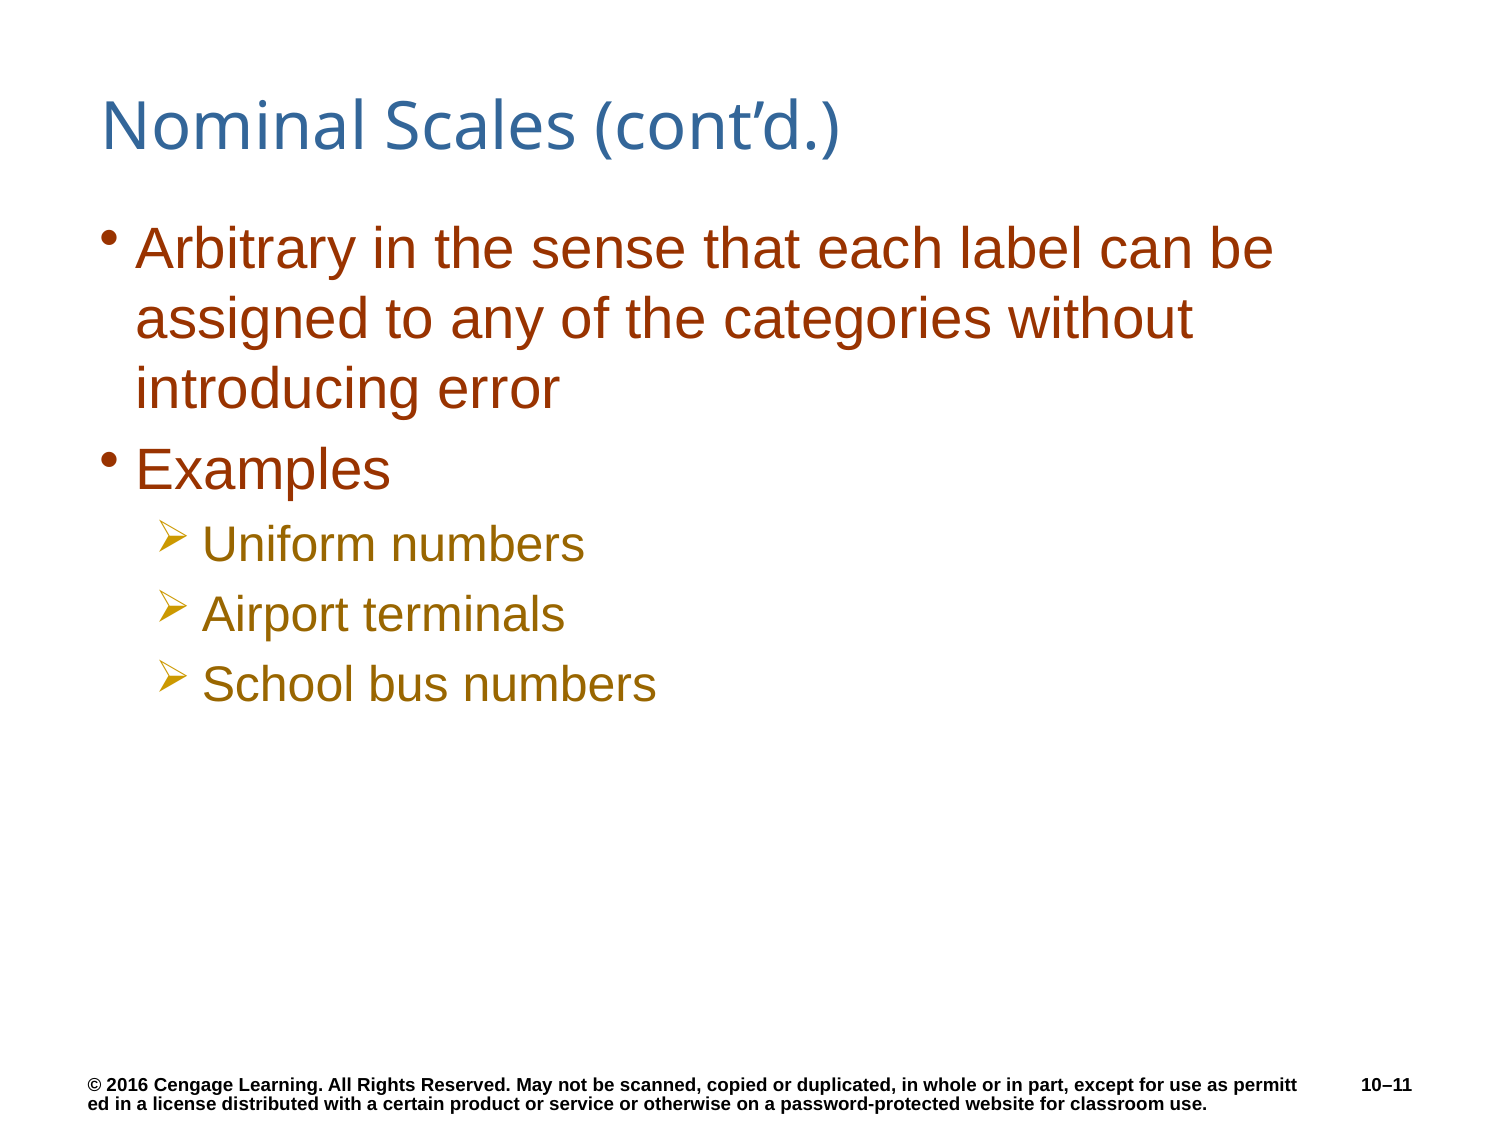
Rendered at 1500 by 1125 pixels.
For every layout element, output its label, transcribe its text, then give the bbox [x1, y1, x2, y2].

footer © 2016 Cengage Learning. All Rights Reserved. May not be scanned, copied or duplicated, in whole or in part, except for use as permitted in a license distributed with a certain product or service or otherwise on a password-protected website for classroom use. [87, 1057, 1050, 1103]
slide_number 10–11 [1050, 1042, 1413, 1103]
title Nominal Scales (cont’d.) [85, 75, 1411, 171]
list Arbitrary in the sense that each label can be assigned to any of the categories without introducing error Examples Uniform numbers Airport terminals School bus numbers [84, 202, 1414, 1013]
